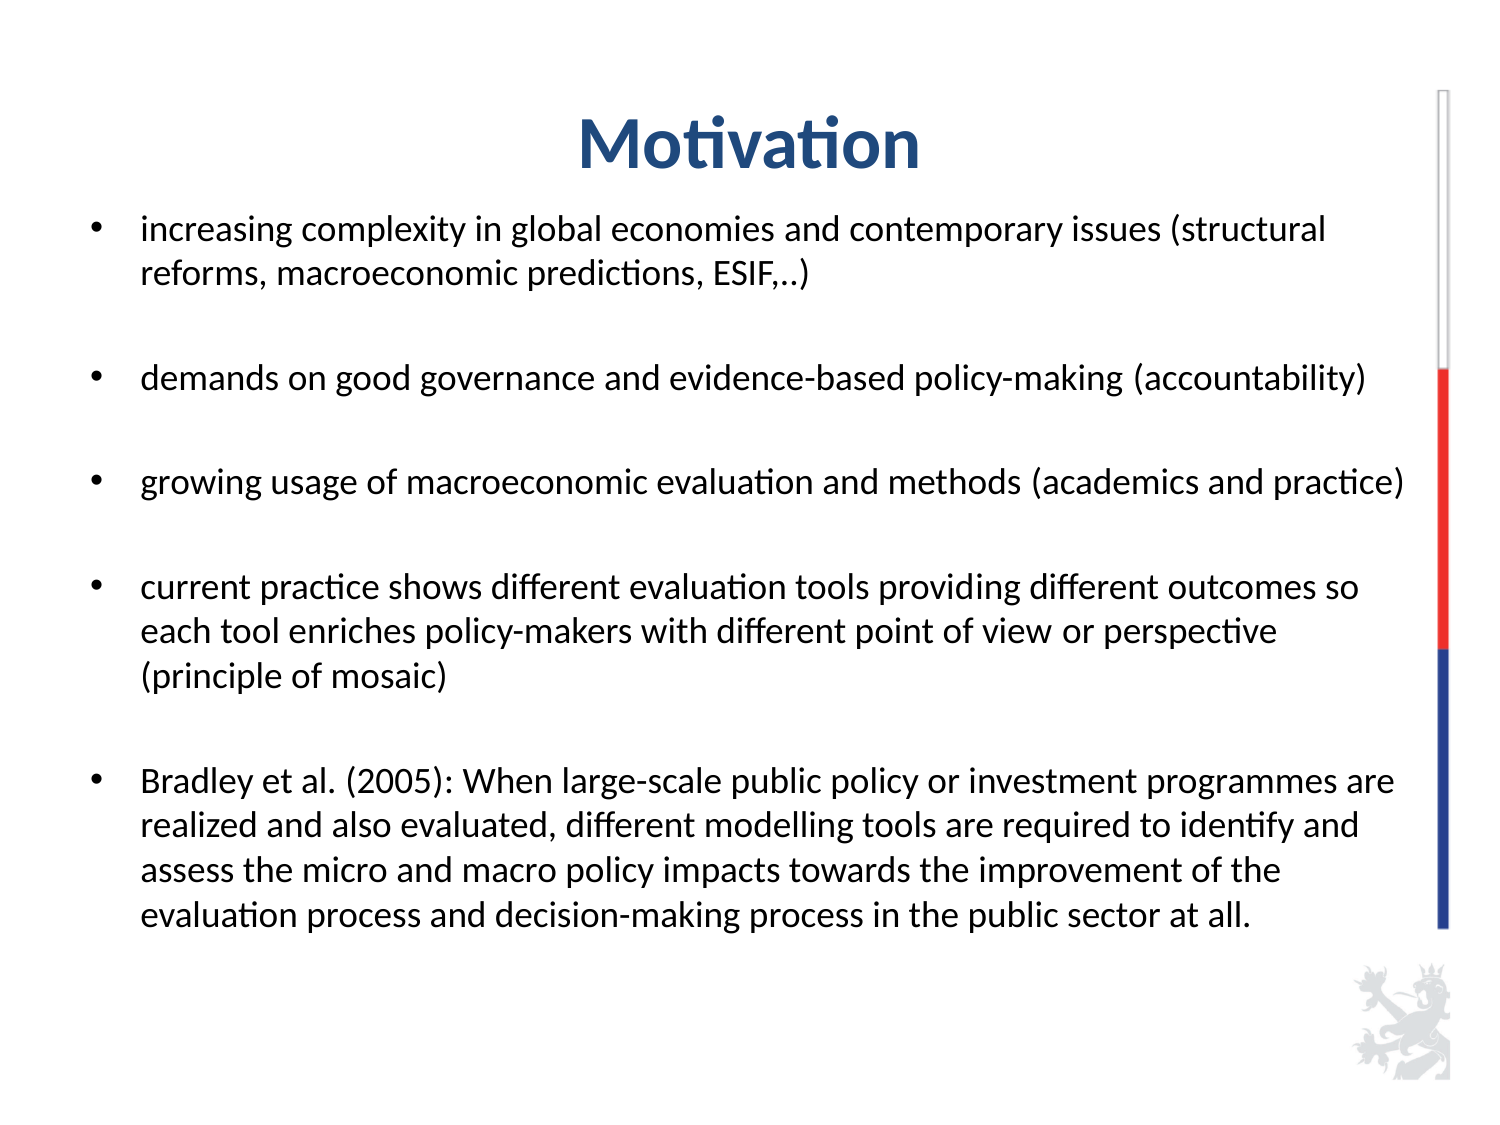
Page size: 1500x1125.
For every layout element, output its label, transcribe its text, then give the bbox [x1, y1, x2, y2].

list increasing complexity in global economies and contemporary issues (structural reforms, macroeconomic predictions, ESIF,..) demands on good governance and evidence-based policy-making (accountability) growing usage of macroeconomic evaluation and methods (academics and practice) current practice shows different evaluation tools providing different outcomes so each tool enriches policy-makers with different point of view or perspective (principle of mosaic) Bradley et al. (2005): When large-scale public policy or investment programmes are realized and also evaluated, different modelling tools are required to identify and assess the micro and macro policy impacts towards the improvement of the evaluation process and decision-making process in the public sector at all. [75, 196, 1425, 1012]
picture [1347, 960, 1451, 1083]
picture [1429, 84, 1458, 938]
title Motivation [75, 45, 1425, 196]
